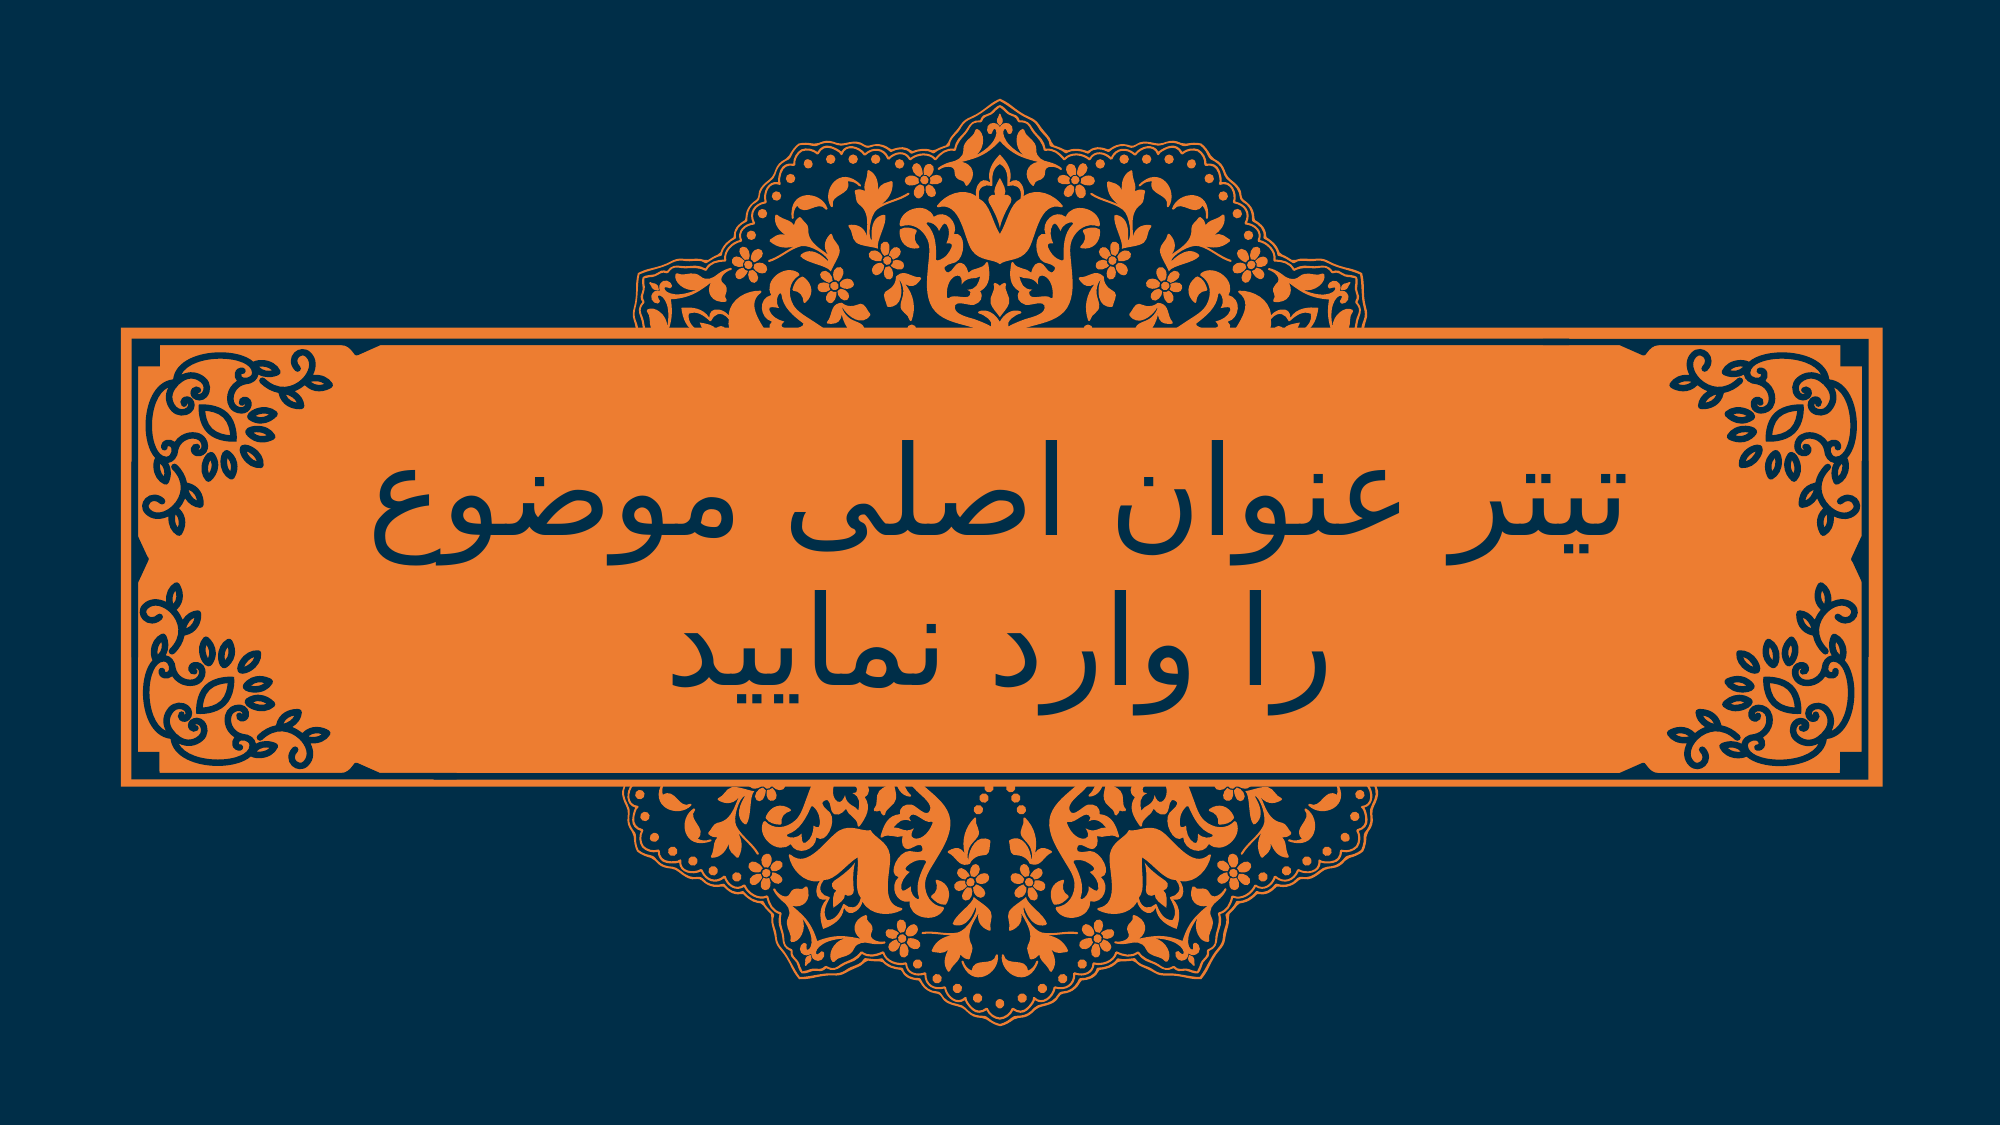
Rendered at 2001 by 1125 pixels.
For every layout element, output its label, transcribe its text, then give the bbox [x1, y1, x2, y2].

text_box تیتر عنوان اصلی موضوع را وارد نمایید [308, 403, 1692, 719]
